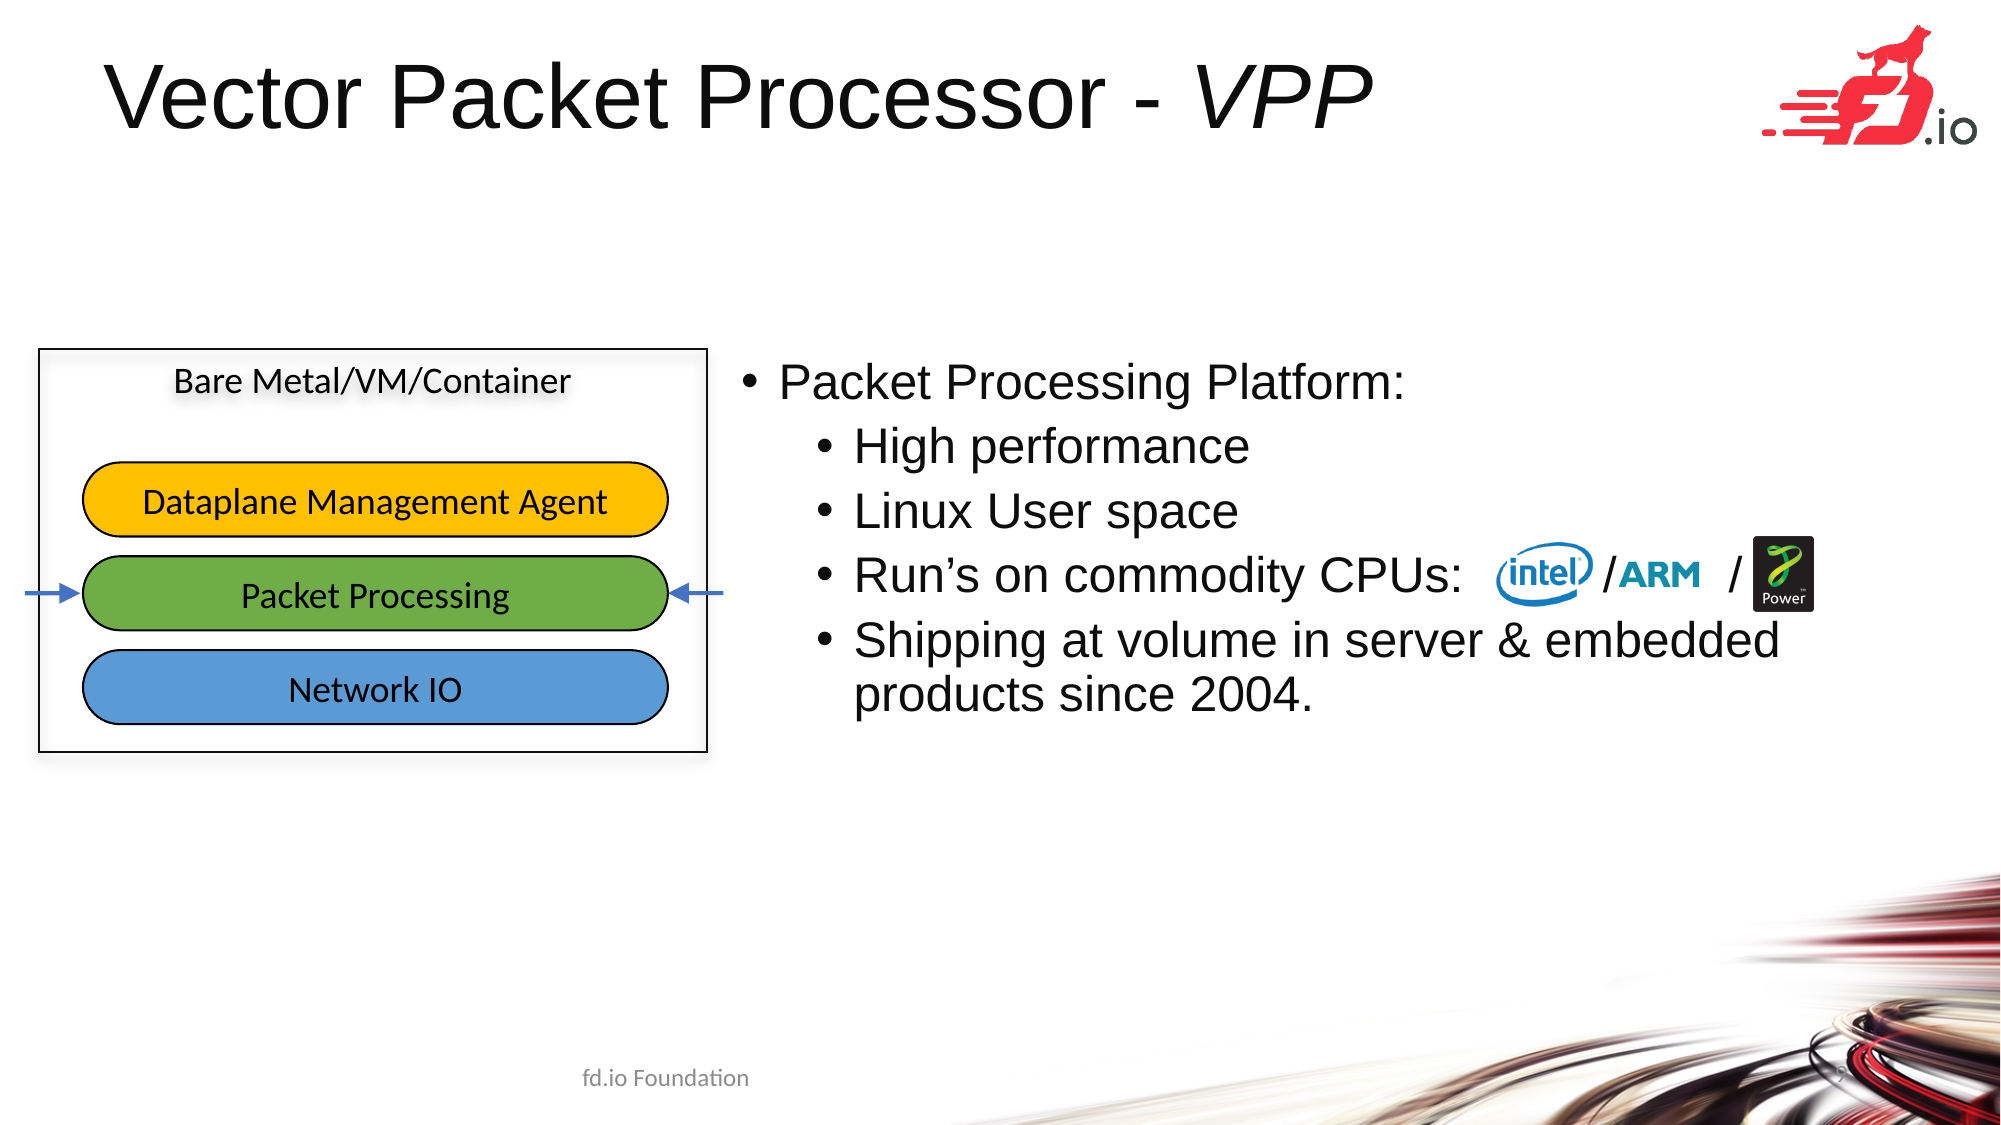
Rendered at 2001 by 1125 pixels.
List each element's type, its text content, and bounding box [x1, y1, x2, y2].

title Vector Packet Processor - VPP [88, 5, 1949, 193]
text_box Bare Metal/VM/Container [38, 348, 708, 593]
footer fd.io Foundation [281, 1046, 1051, 1107]
slide_number 9 [1764, 1042, 1863, 1103]
text_box Network IO [81, 649, 669, 726]
text_box Packet Processing [81, 555, 669, 632]
text_box Dataplane Management Agent [81, 461, 669, 538]
picture [0, 0, 2001, 1125]
text_box Bare Metal/VM/Container [38, 594, 708, 753]
list Packet Processing Platform: High performance Linux User space Run’s on commodity CPUs: / / Shipping at volume in server & embedded products since 2004. [726, 348, 1949, 753]
